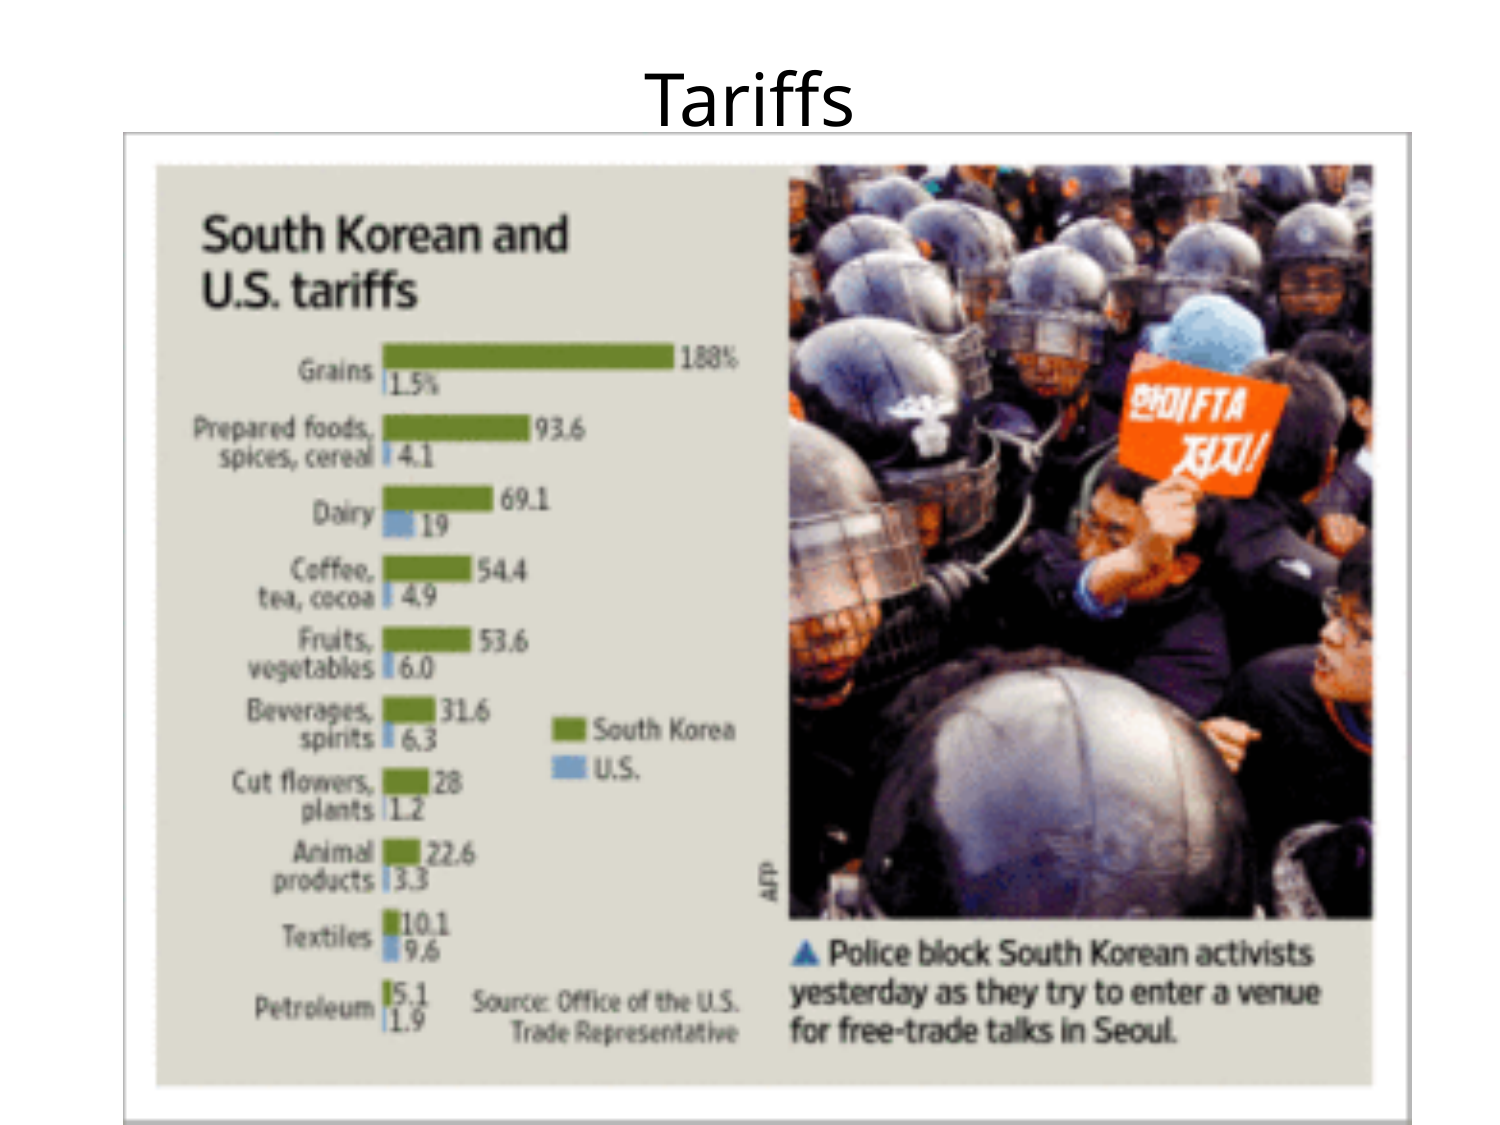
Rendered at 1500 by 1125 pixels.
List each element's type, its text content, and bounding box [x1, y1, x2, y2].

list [123, 132, 1412, 1125]
title Tariffs [75, 45, 1425, 149]
